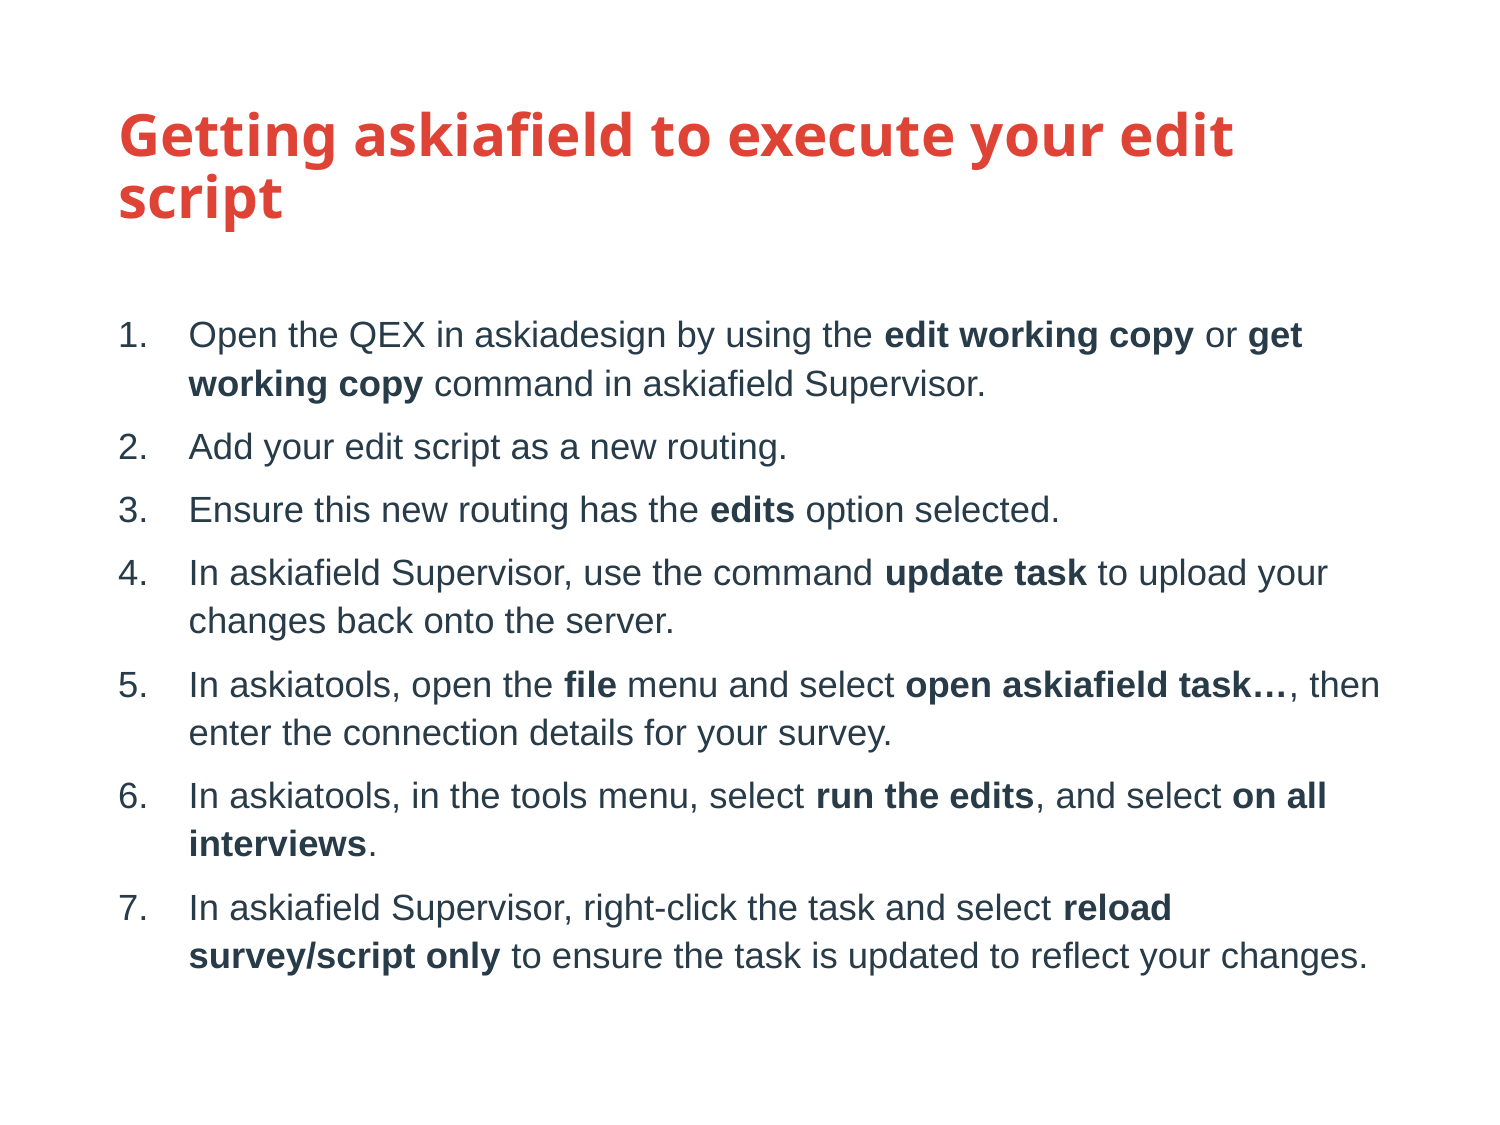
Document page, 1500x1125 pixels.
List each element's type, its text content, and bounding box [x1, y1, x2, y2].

title Getting askiafield to execute your edit script [103, 59, 1397, 278]
list Open the QEX in askiadesign by using the edit working copy or get working copy command in askiafield Supervisor. Add your edit script as a new routing. Ensure this new routing has the edits option selected. In askiafield Supervisor, use the command update task to upload your changes back onto the server. In askiatools, open the file menu and select open askiafield task…, then enter the connection details for your survey. In askiatools, in the tools menu, select run the edits, and select on all interviews. In askiafield Supervisor, right-click the task and select reload survey/script only to ensure the task is updated to reflect your changes. [103, 299, 1397, 1014]
